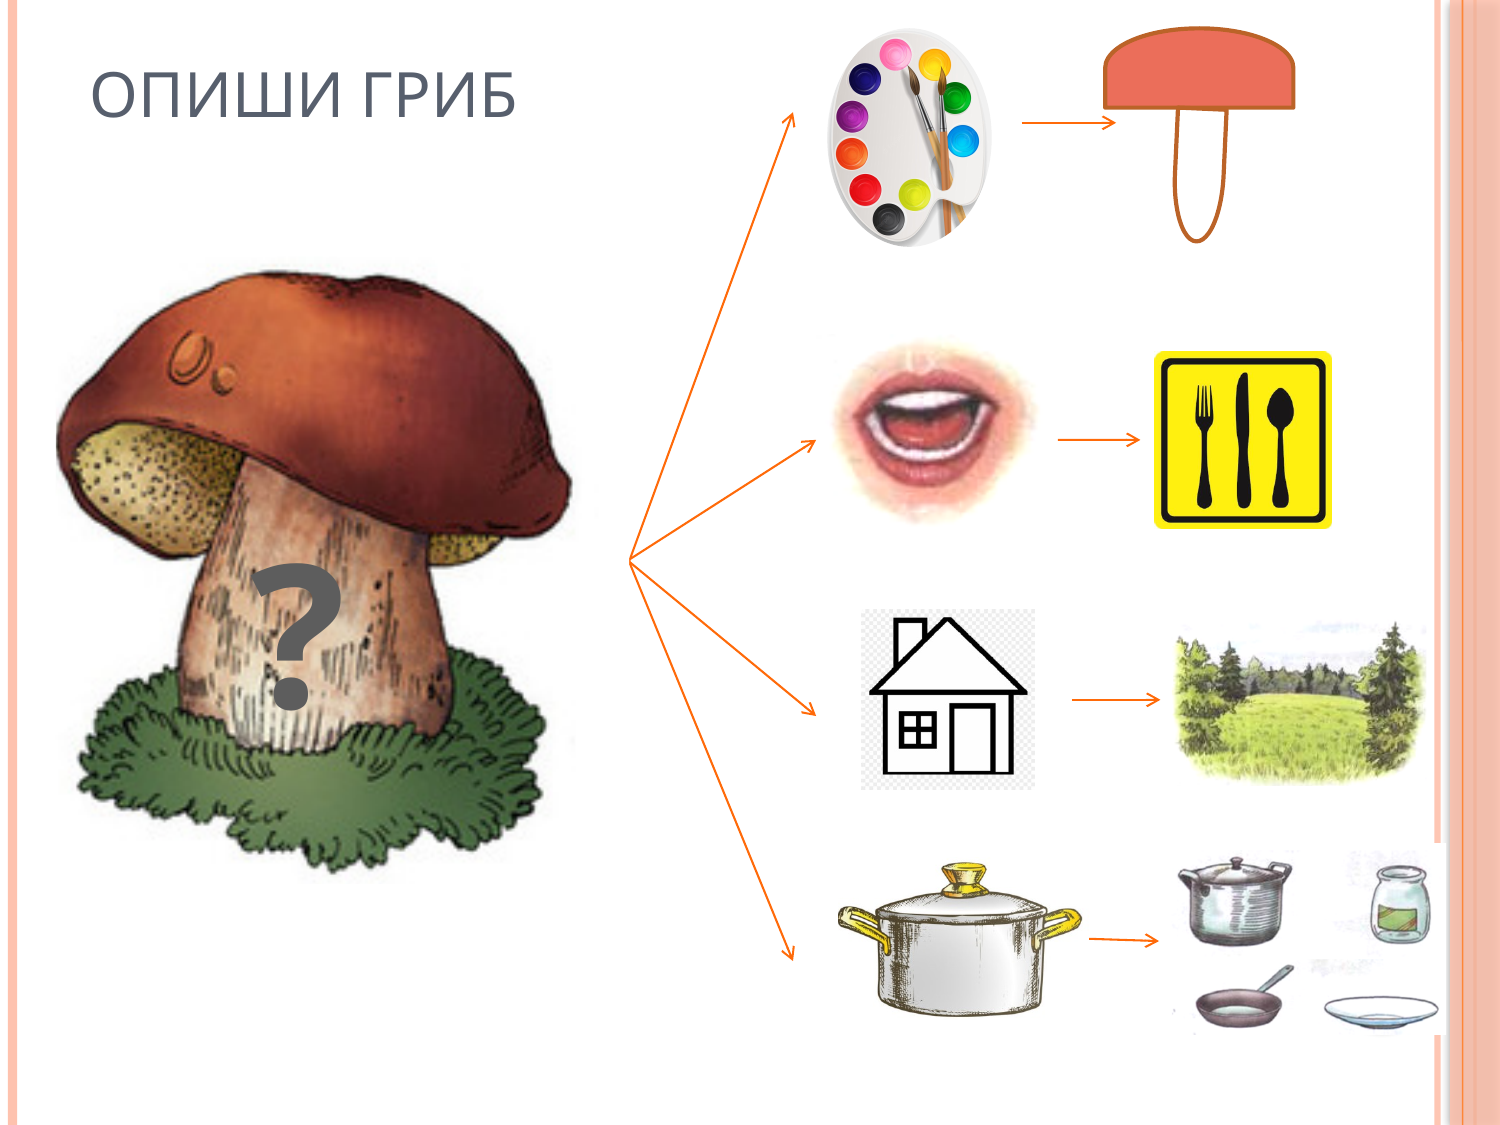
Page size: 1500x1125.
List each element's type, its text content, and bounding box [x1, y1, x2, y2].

picture [1171, 613, 1427, 786]
title Опиши гриб [75, 45, 538, 138]
picture [826, 27, 993, 248]
text_box [1172, 105, 1229, 244]
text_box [628, 111, 794, 436]
picture [861, 609, 1035, 791]
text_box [628, 561, 794, 962]
text_box [1103, 26, 1296, 110]
picture [815, 333, 1059, 546]
picture [837, 857, 1090, 1021]
picture [1154, 351, 1332, 529]
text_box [635, 439, 817, 559]
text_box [1088, 938, 1160, 942]
picture [55, 255, 630, 885]
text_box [798, 561, 817, 717]
picture [1171, 842, 1447, 1036]
